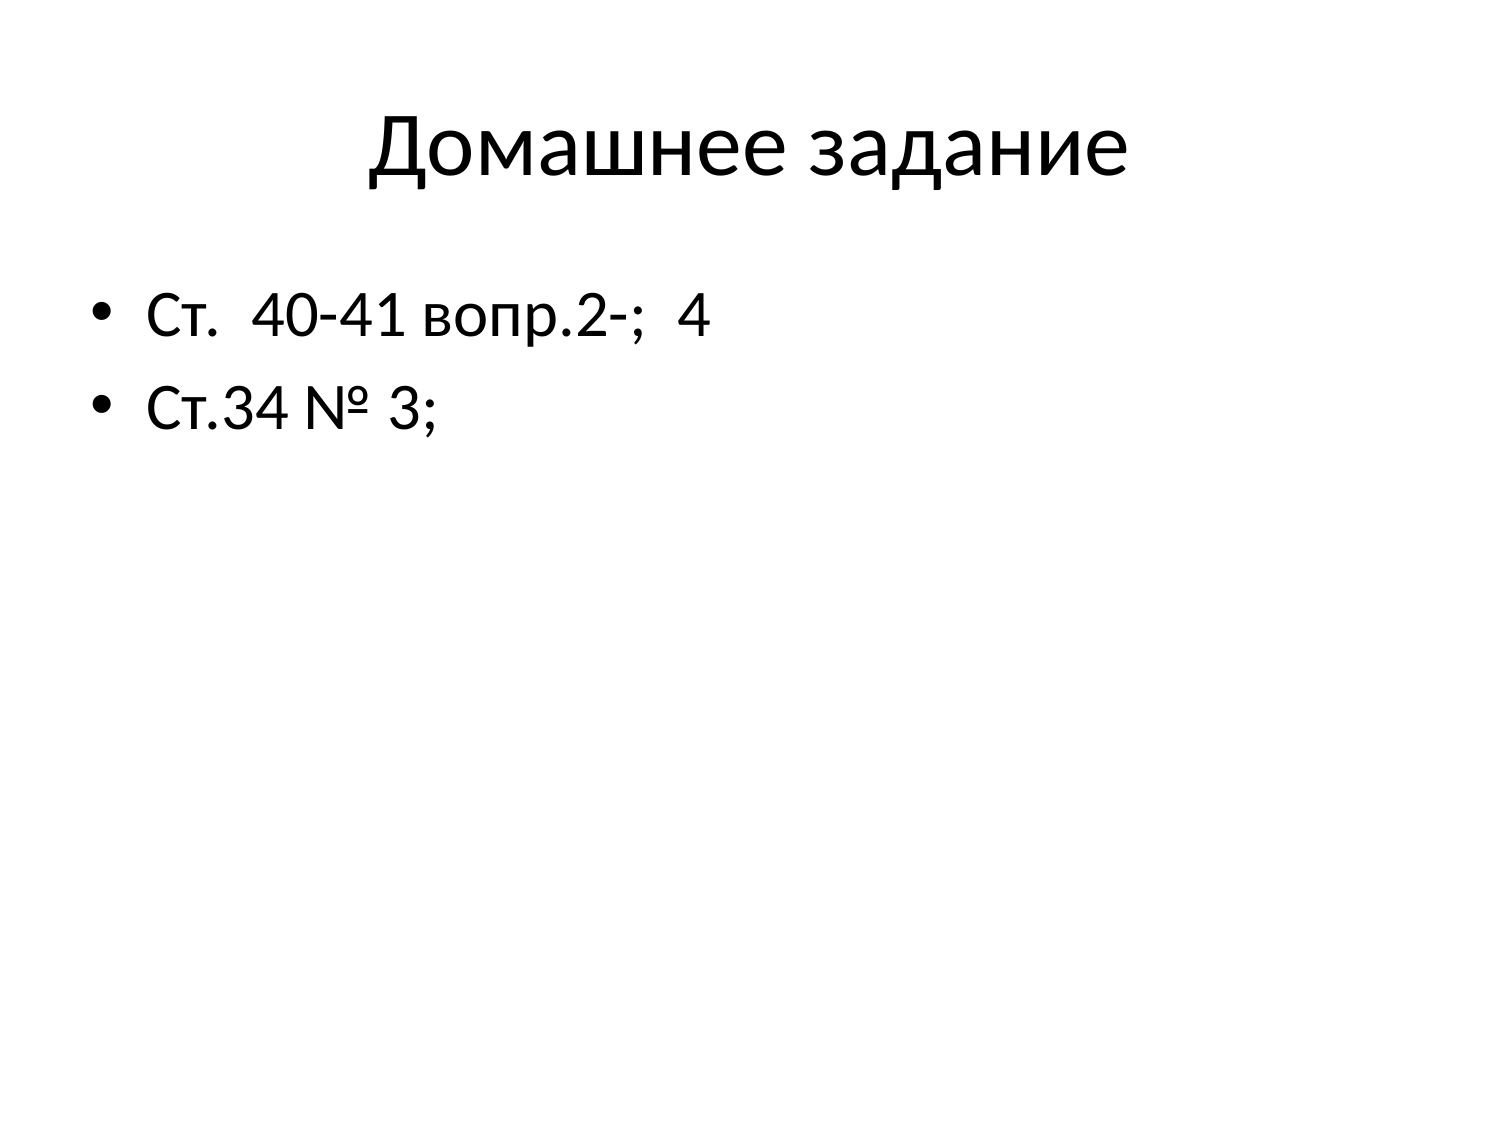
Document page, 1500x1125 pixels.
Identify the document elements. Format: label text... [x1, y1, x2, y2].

list Ст. 40-41 вопр.2-; 4 Ст.34 № 3; [74, 262, 1426, 1006]
title Домашнее задание [74, 44, 1426, 233]
